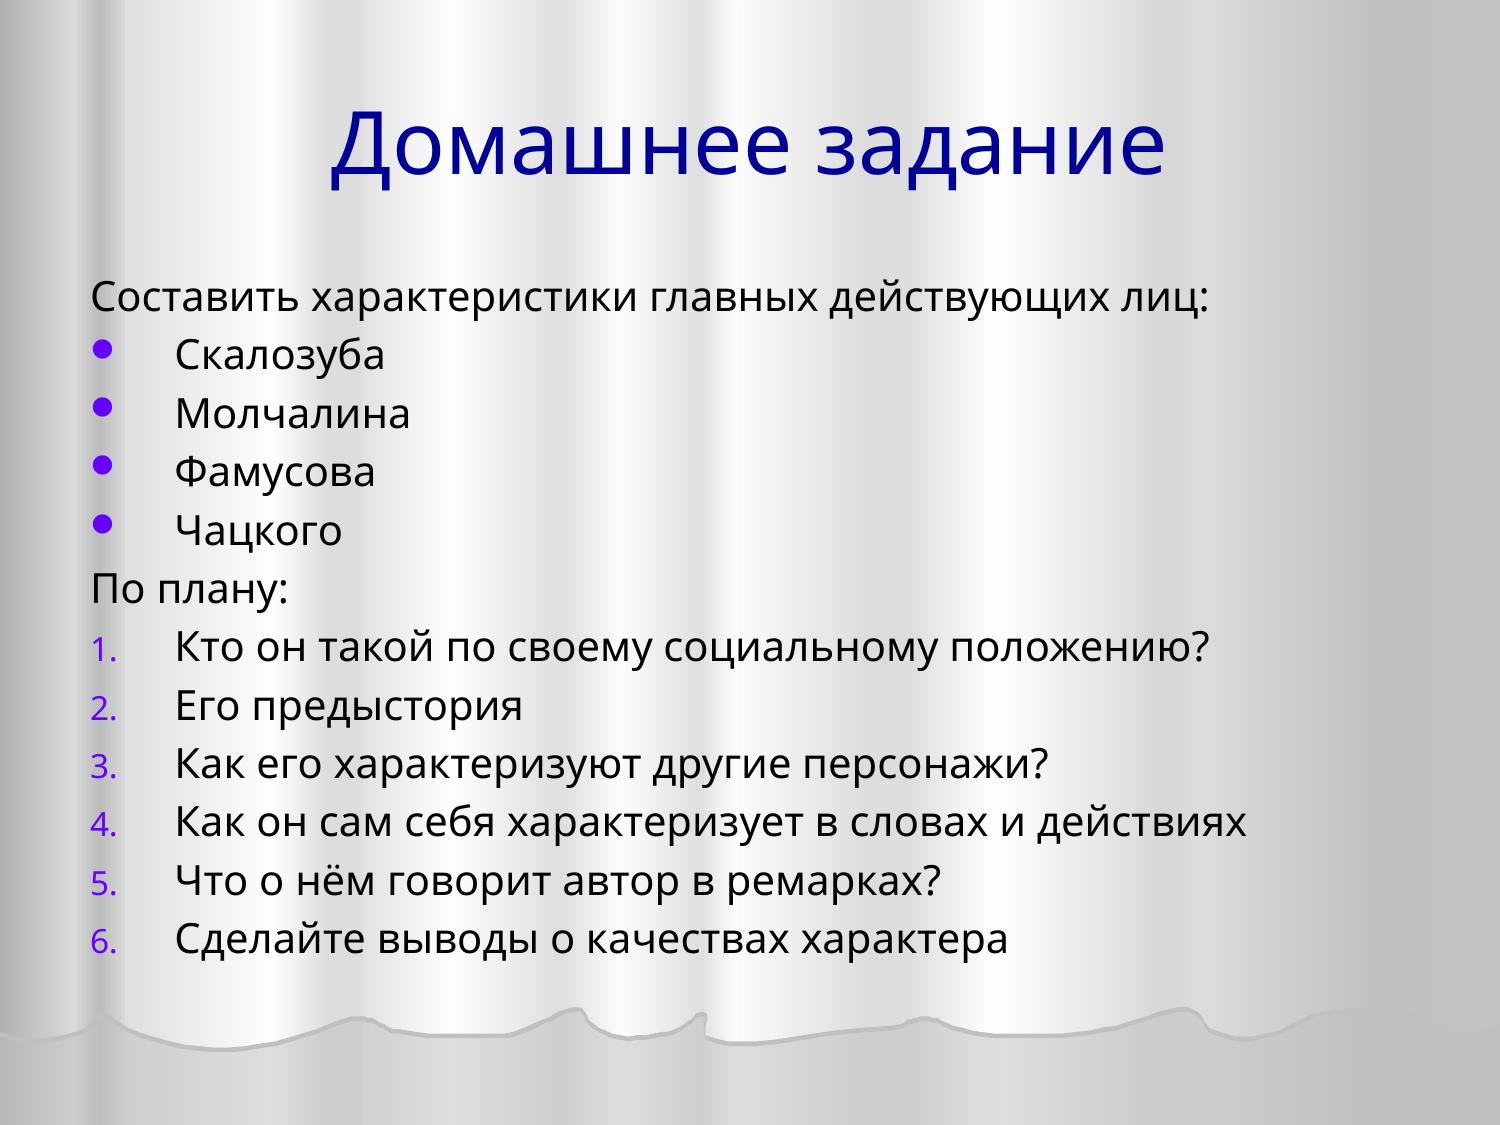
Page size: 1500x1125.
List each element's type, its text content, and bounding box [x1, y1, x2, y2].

list Составить характеристики главных действующих лиц: Скалозуба Молчалина Фамусова Чацкого По плану: Кто он такой по своему социальному положению? Его предыстория Как его характеризуют другие персонажи? Как он сам себя характеризует в словах и действиях Что о нём говорит автор в ремарках? Сделайте выводы о качествах характера [74, 262, 1426, 1006]
title Домашнее задание [74, 45, 1426, 233]
